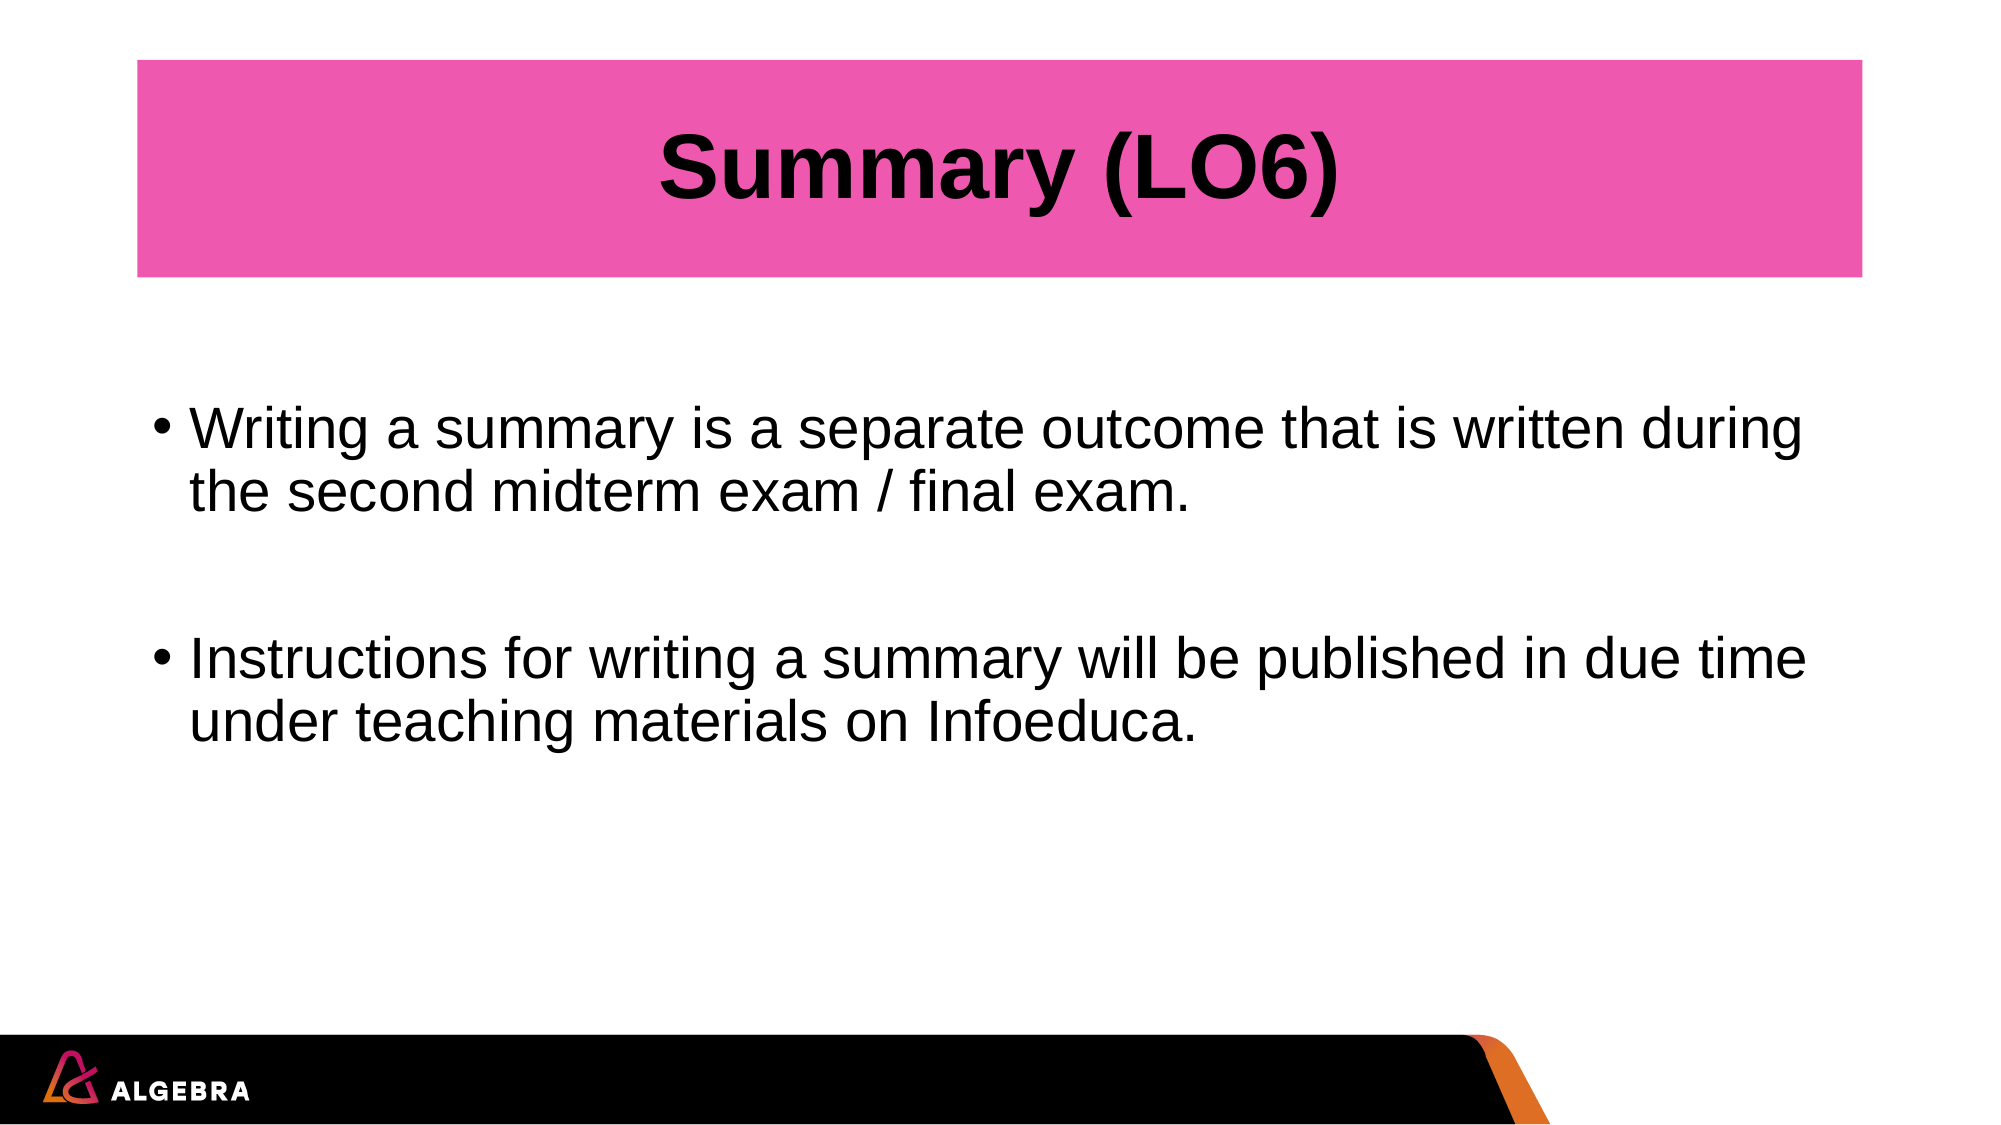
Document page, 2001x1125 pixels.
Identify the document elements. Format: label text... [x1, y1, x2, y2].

title Summary (LO6) [137, 59, 1863, 278]
list Writing a summary is a separate outcome that is written during the second midterm exam / final exam. Instructions for writing a summary will be published in due time under teaching materials on Infoeduca.​ [137, 299, 1863, 1014]
picture [0, 1034, 1733, 1125]
